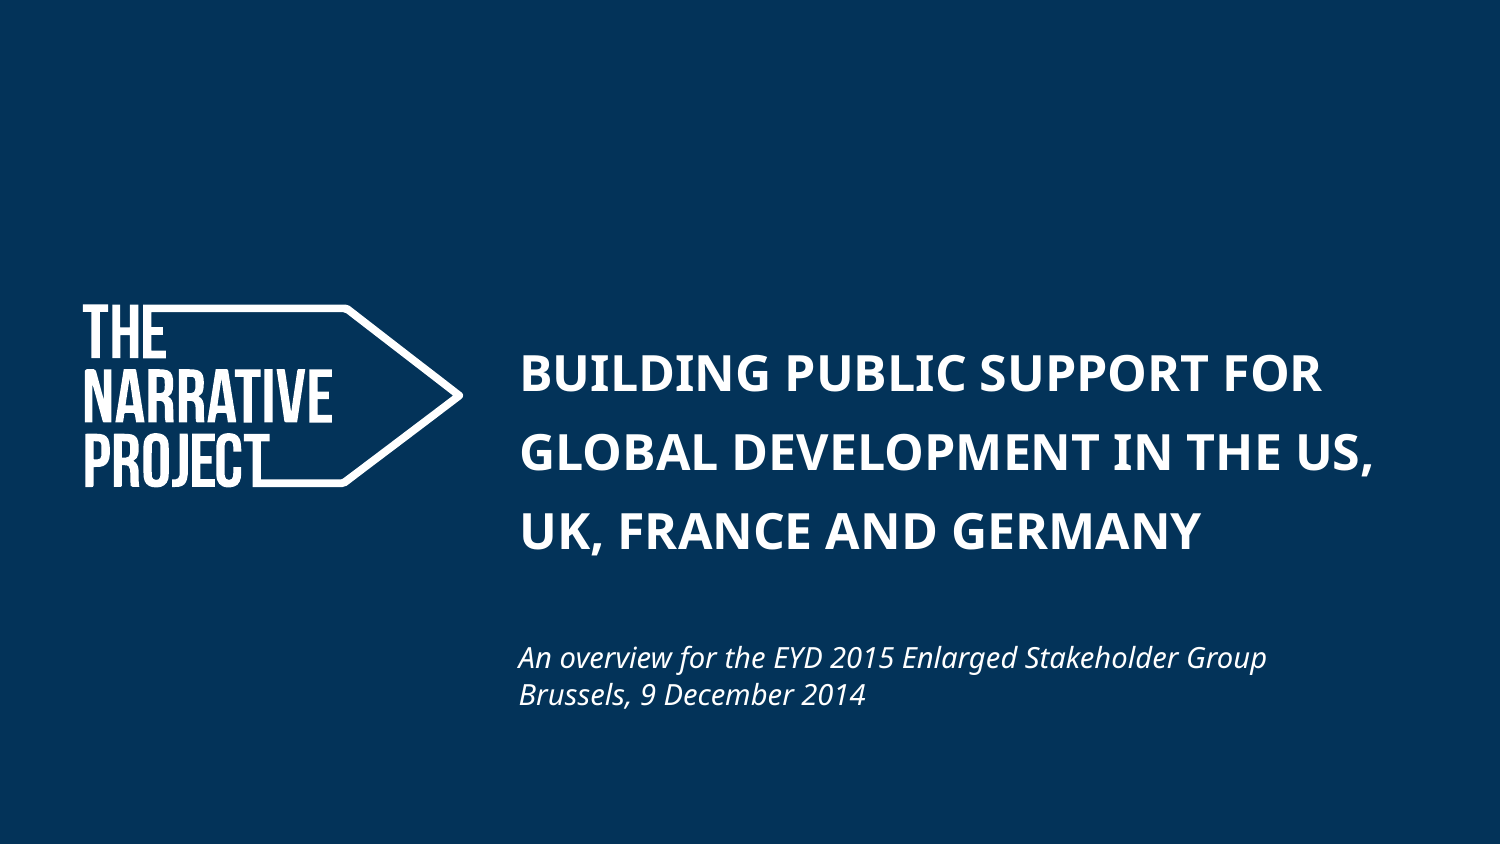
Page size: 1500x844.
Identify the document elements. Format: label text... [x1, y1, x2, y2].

list Building public support for global development in the US, UK, France and Germany [519, 321, 1458, 497]
list An overview for the EYD 2015 Enlarged Stakeholder Group Brussels, 9 December 2014 [518, 599, 1449, 684]
